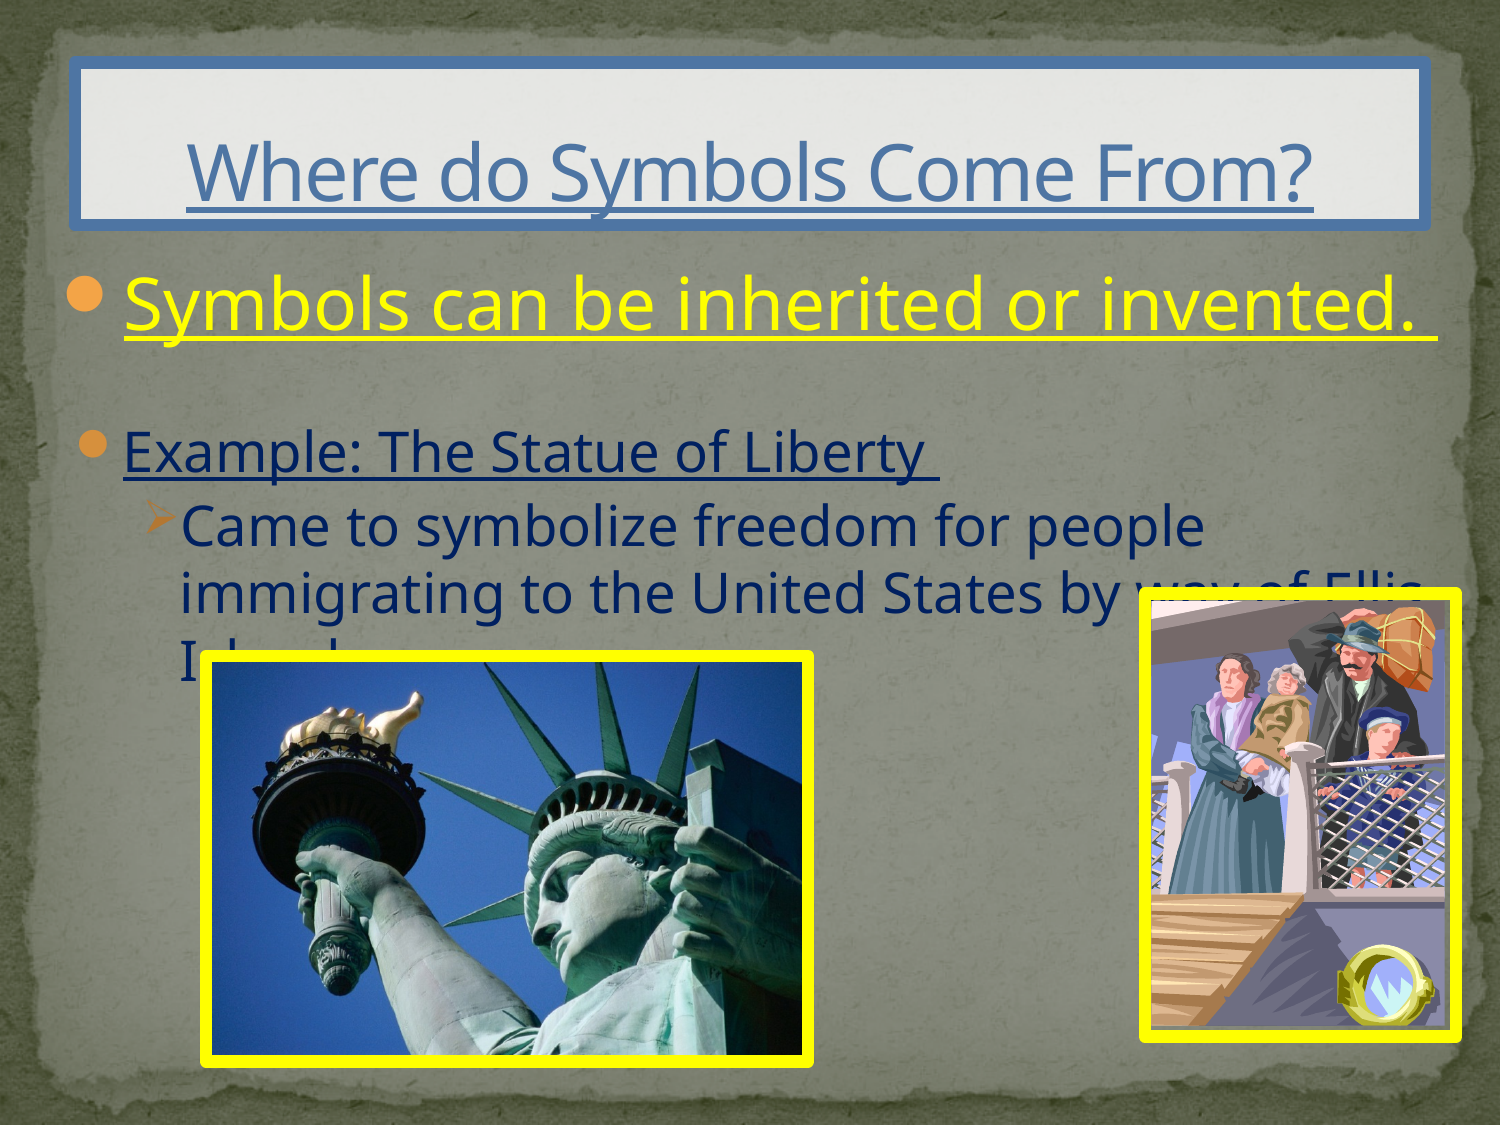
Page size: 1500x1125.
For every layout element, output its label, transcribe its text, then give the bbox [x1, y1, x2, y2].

list Symbols can be inherited or invented. Example: The Statue of Liberty Came to symbolize freedom for people immigrating to the United States by way of Ellis Island. [0, 249, 1500, 1000]
picture [1152, 601, 1449, 1029]
title Where do Symbols Come From? [74, 62, 1425, 225]
picture [212, 662, 802, 1055]
